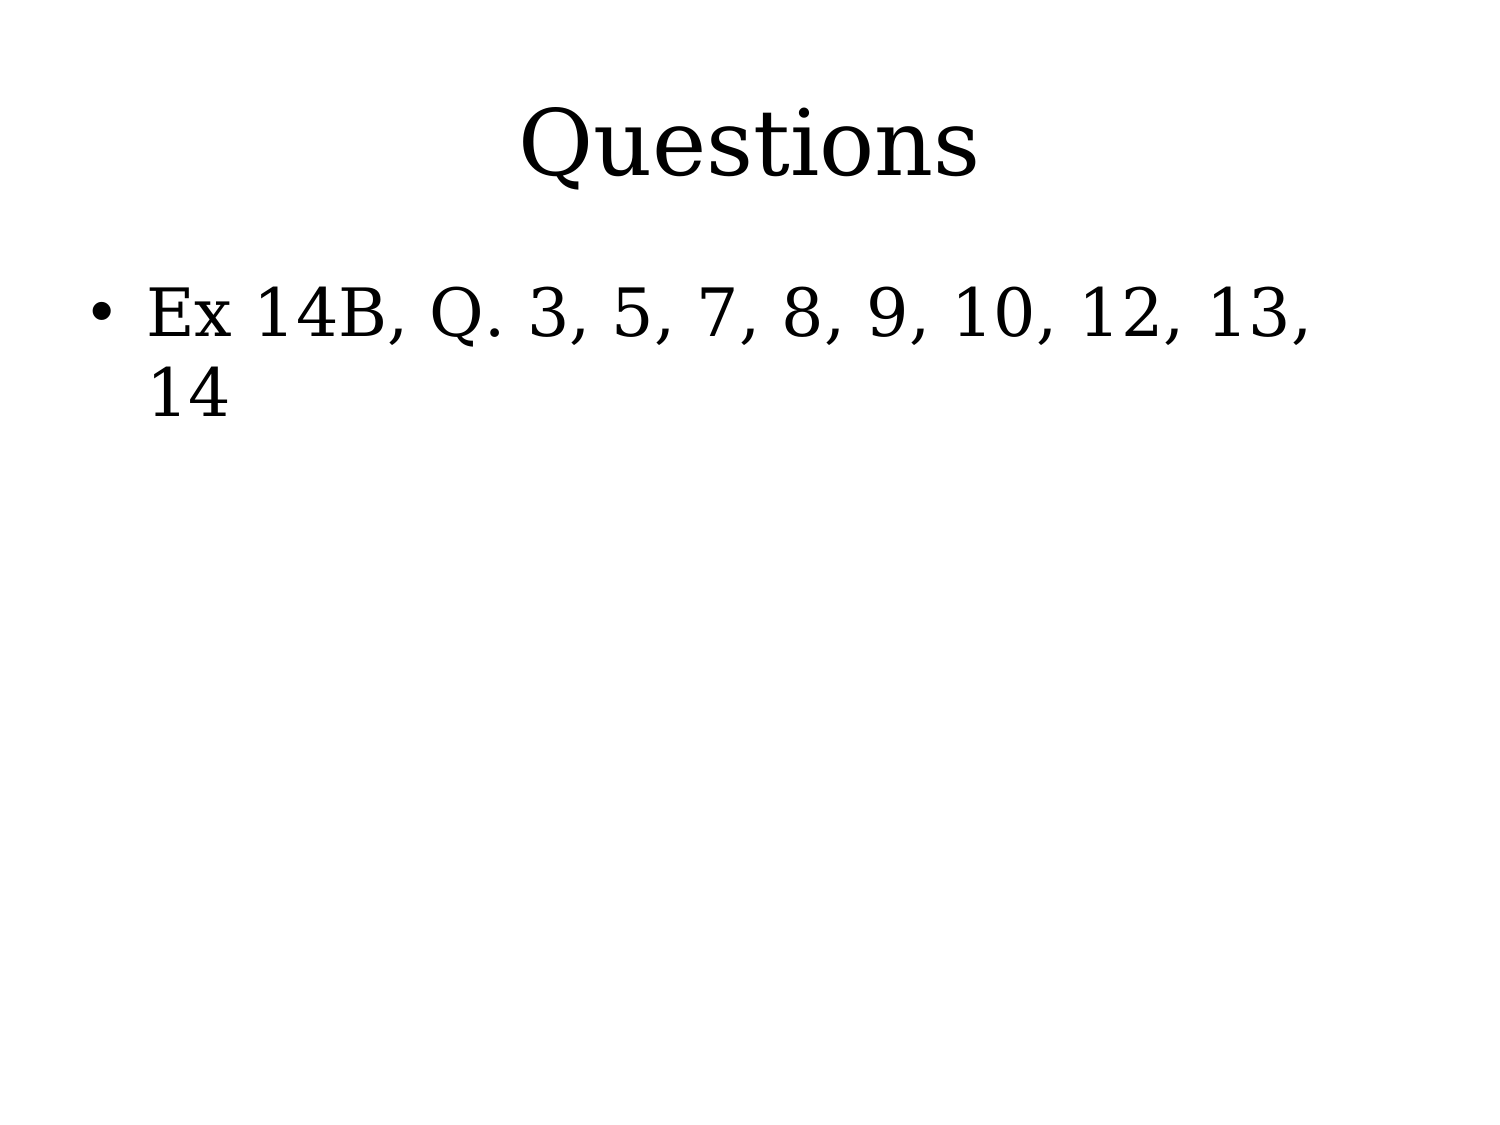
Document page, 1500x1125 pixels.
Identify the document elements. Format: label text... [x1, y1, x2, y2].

title Questions [75, 45, 1425, 233]
list Ex 14B, Q. 3, 5, 7, 8, 9, 10, 12, 13, 14 [75, 262, 1425, 1005]
